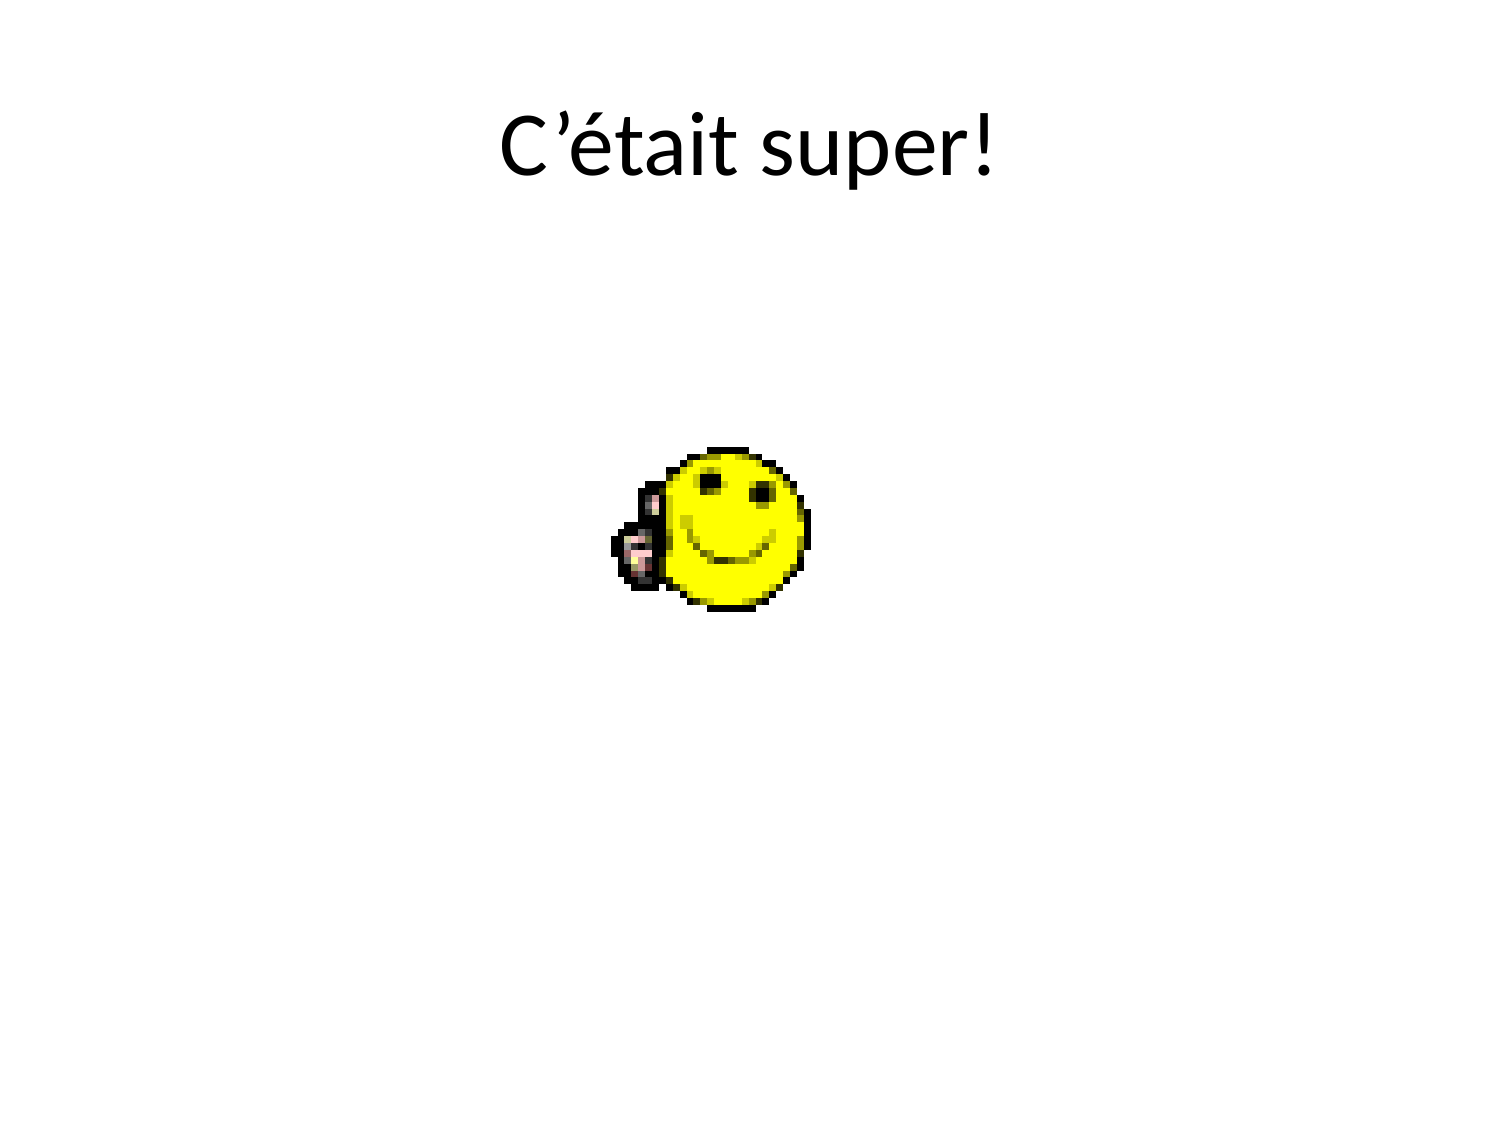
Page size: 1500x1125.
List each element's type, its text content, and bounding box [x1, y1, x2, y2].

picture [549, 337, 894, 751]
title C’était super! [75, 45, 1425, 233]
